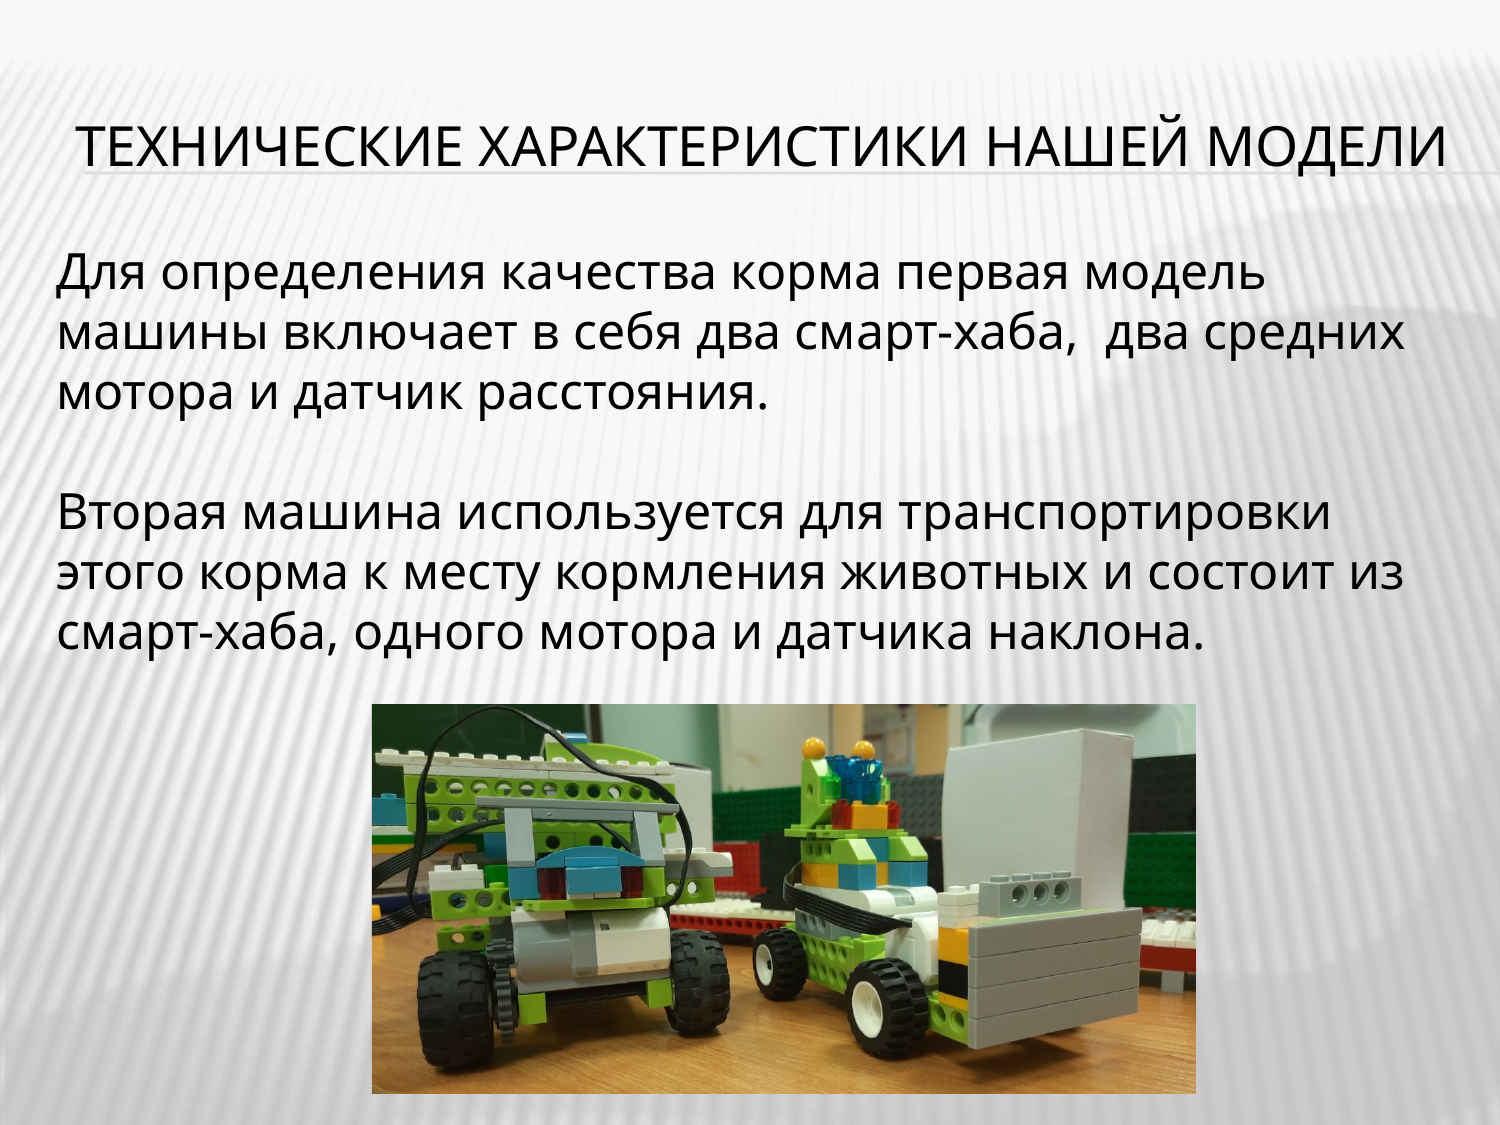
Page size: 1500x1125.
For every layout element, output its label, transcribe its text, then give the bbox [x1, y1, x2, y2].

title Технические характеристики нашей модели [50, 75, 1475, 213]
text_box Для определения качества корма первая модель машины включает в себя два смарт-хаба, два средних мотора и датчик расстояния. Вторая машина используется для транспортировки этого корма к месту кормления животных и состоит из смарт-хаба, одного мотора и датчика наклона. [41, 231, 1436, 712]
picture [371, 703, 1200, 1095]
